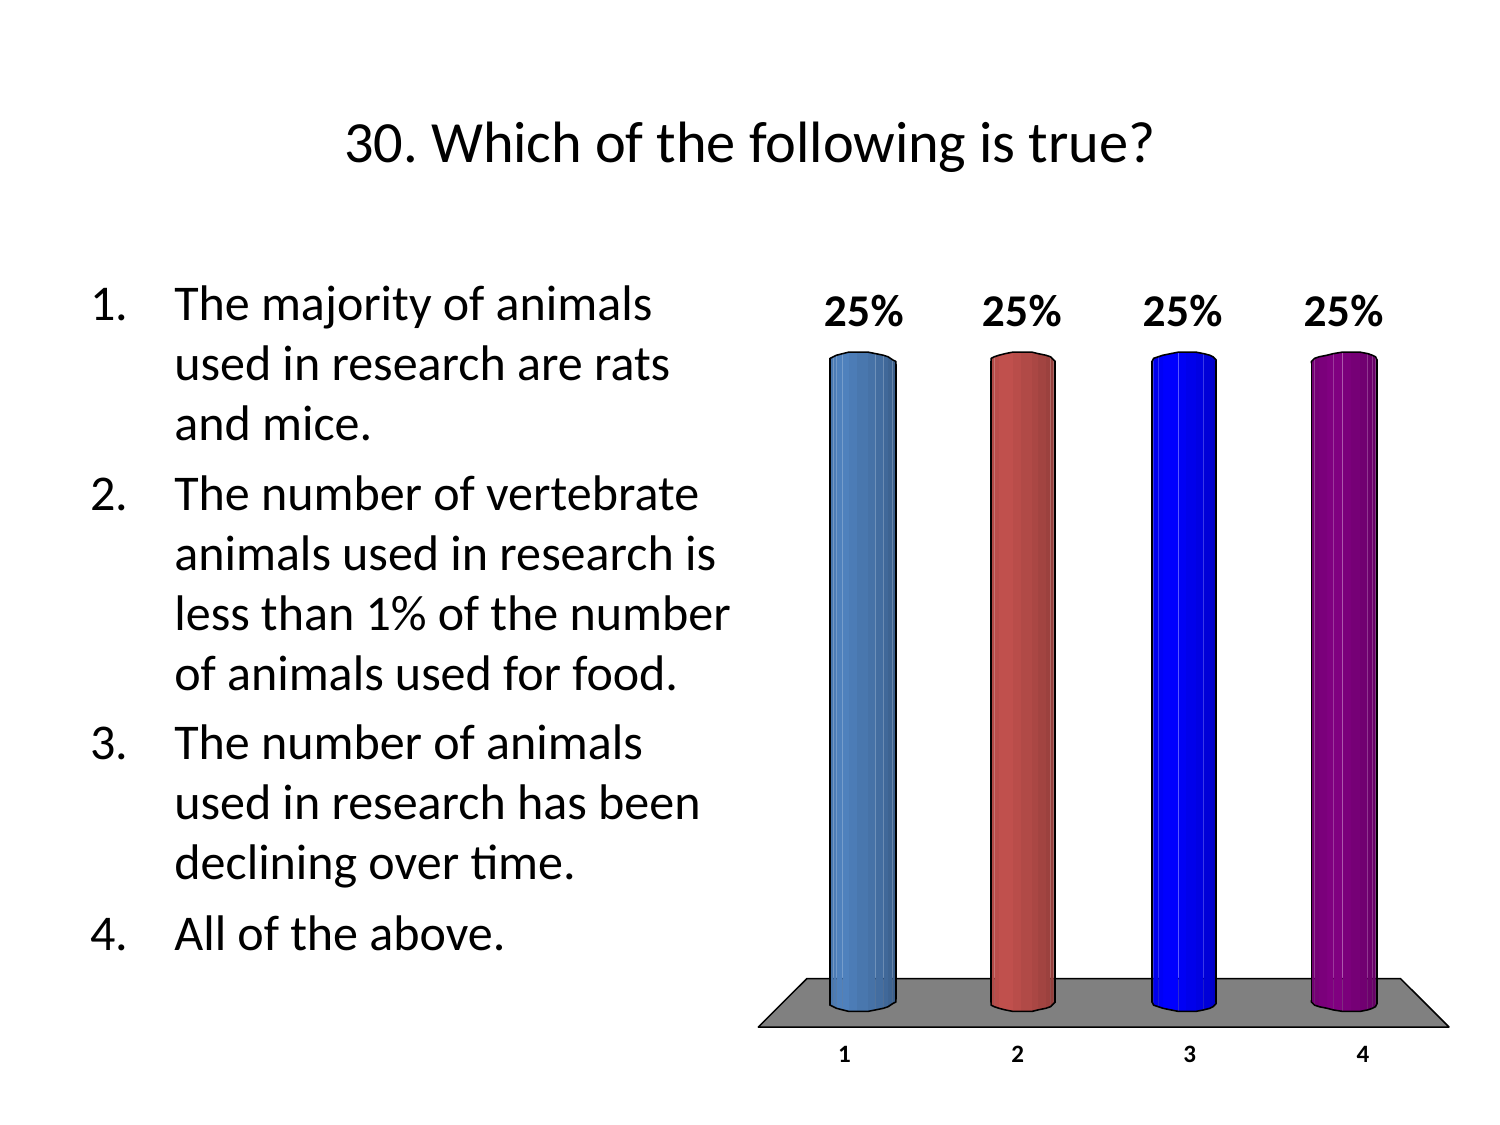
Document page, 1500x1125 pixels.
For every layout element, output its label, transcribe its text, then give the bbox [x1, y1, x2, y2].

title 30. Which of the following is true? [75, 45, 1425, 233]
list The majority of animals used in research are rats and mice. The number of vertebrate animals used in research is less than 1% of the number of animals used for food. The number of animals used in research has been declining over time. All of the above. [75, 262, 750, 1005]
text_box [739, 270, 1490, 1115]
